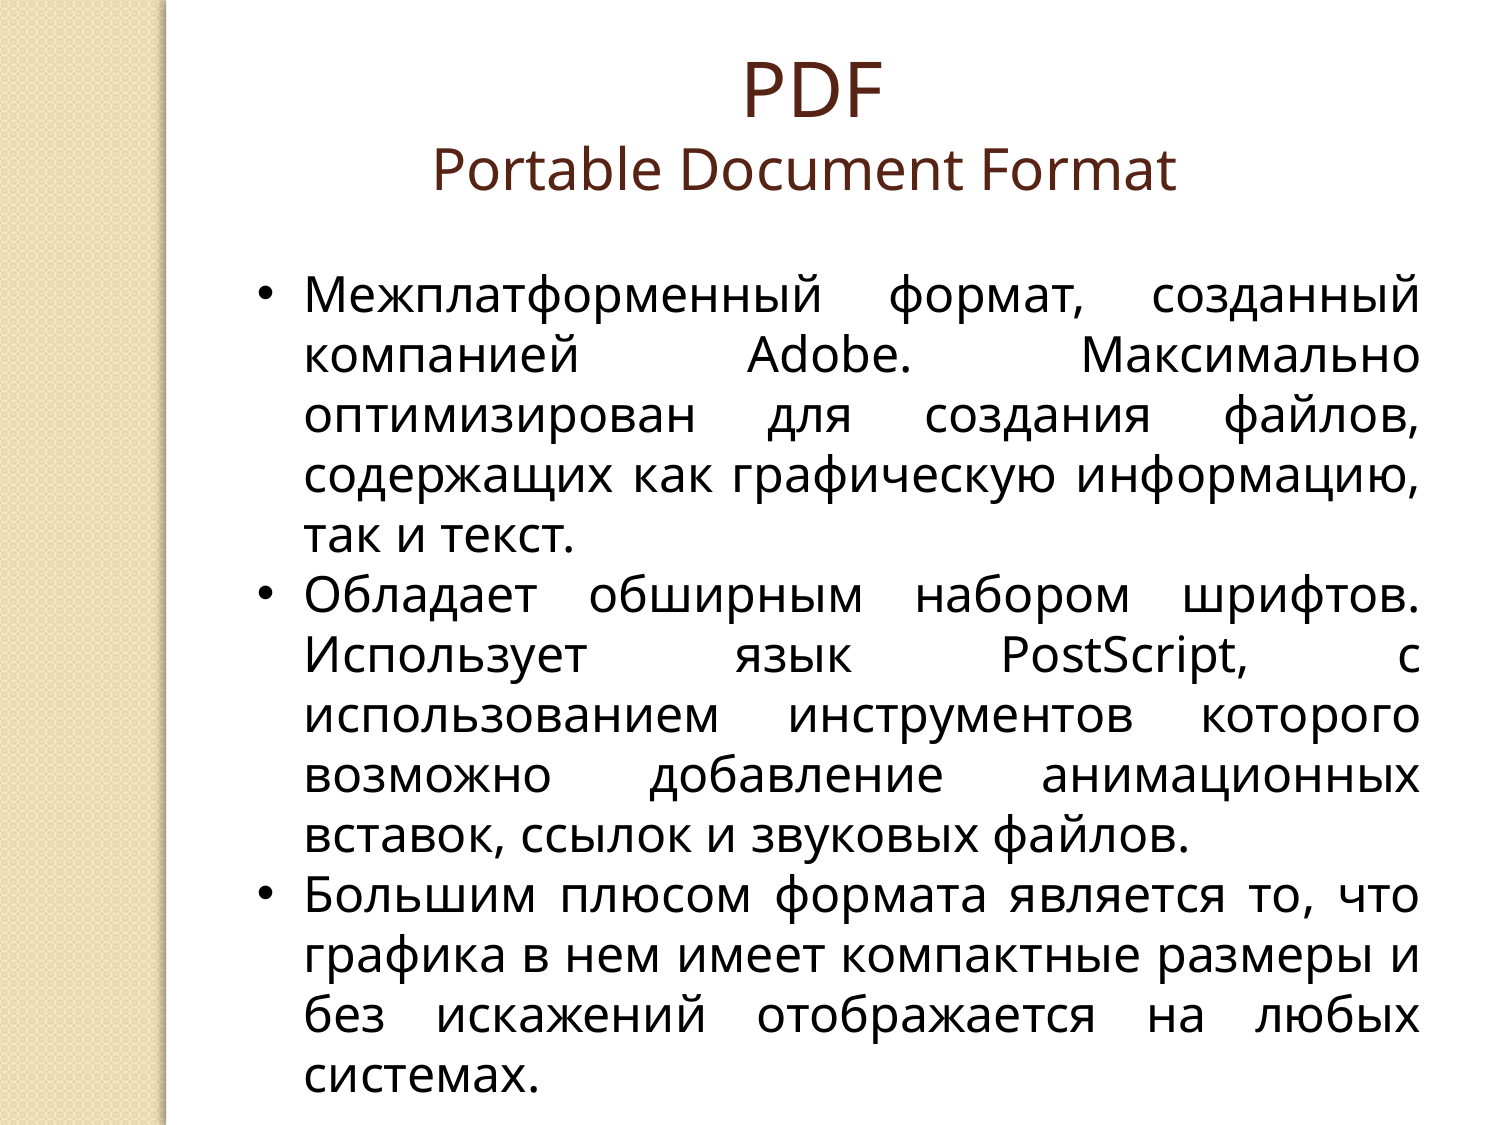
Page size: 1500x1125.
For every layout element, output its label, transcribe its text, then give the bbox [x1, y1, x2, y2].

text_box Межплатформенный формат, созданный компанией Adobe. Максимально оптимизирован для создания файлов, содержащих как графическую информацию, так и текст. Обладает обширным набором шрифтов. Использует язык PostScript, с использованием инструментов которого возможно добавление анимационных вставок, ссылок и звуковых файлов. Большим плюсом формата является то, что графика в нем имеет компактные размеры и без искажений отображается на любых системах. [242, 255, 1437, 1111]
text_box PDF Portable Document Format [407, 32, 1217, 235]
